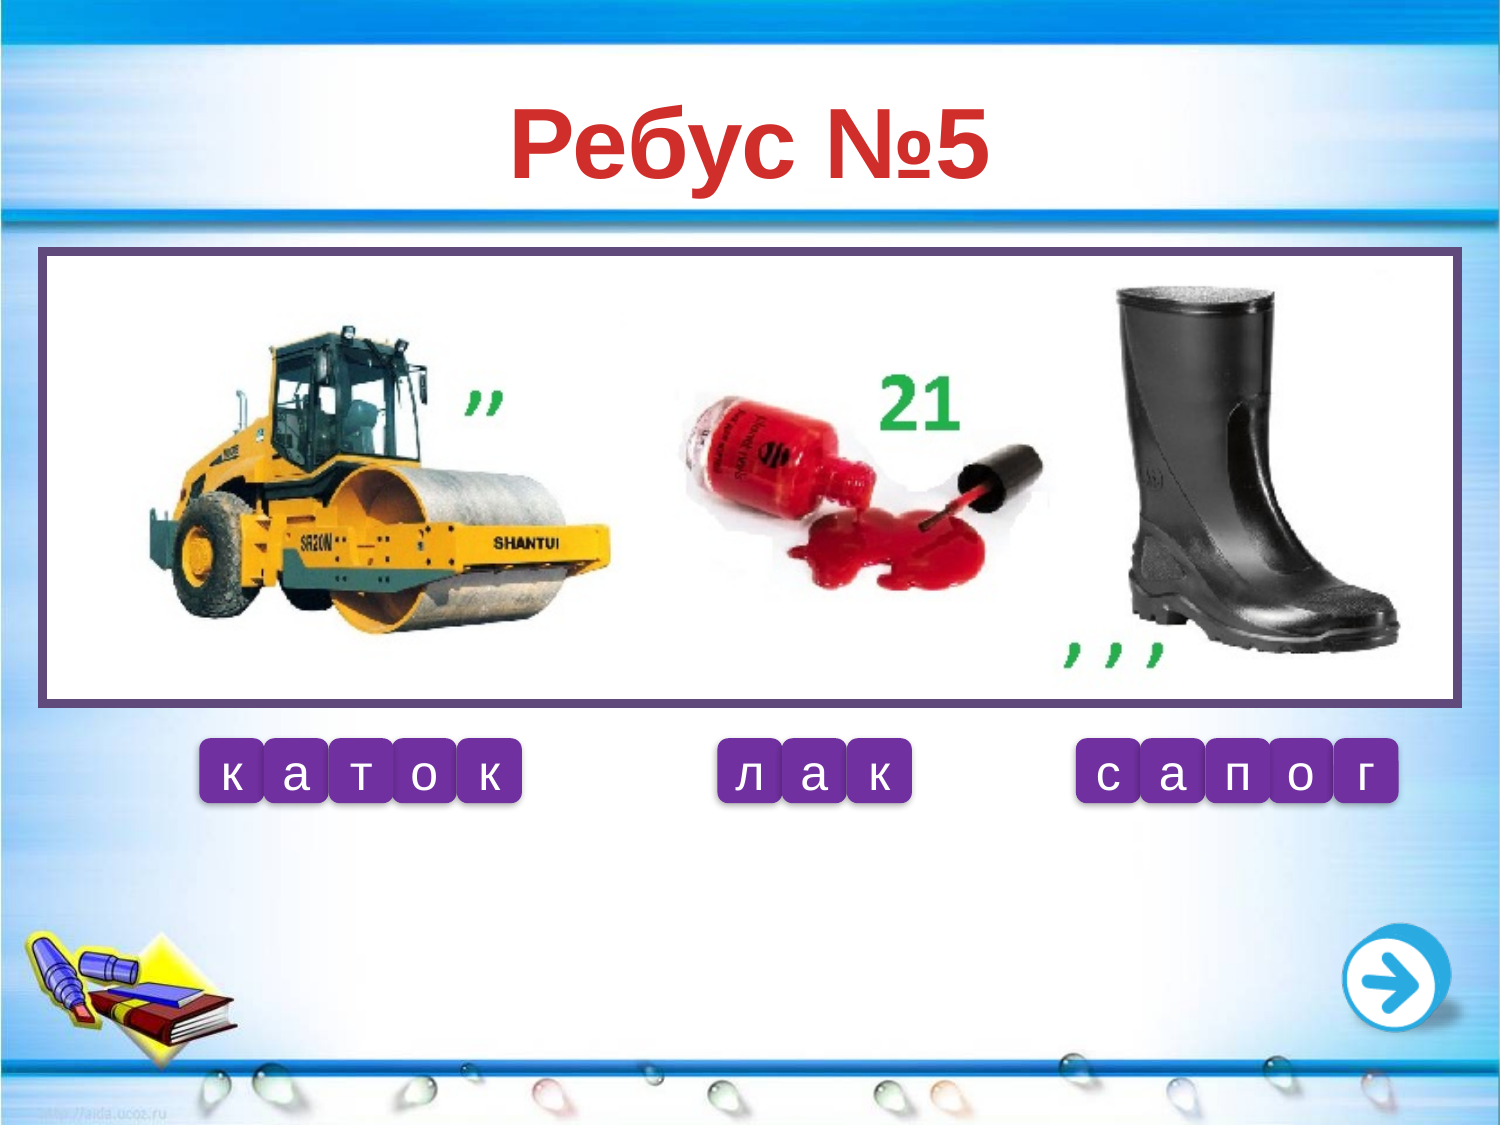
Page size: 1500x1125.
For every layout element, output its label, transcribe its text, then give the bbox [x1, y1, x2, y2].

text_box о [1271, 738, 1331, 804]
text_box [0, 917, 205, 1064]
text_box а [781, 738, 845, 804]
text_box к [846, 738, 912, 804]
text_box а [1140, 738, 1203, 804]
text_box п [1205, 738, 1271, 804]
text_box к [456, 738, 522, 804]
text_box г [1333, 738, 1399, 804]
title Ребус №5 [75, 45, 1425, 233]
text_box т [328, 738, 394, 804]
text_box л [717, 738, 780, 804]
text_box о [394, 738, 455, 804]
text_box с [1075, 738, 1139, 804]
text_box а [263, 738, 327, 804]
text_box к [199, 738, 262, 804]
picture [0, 0, 1500, 1125]
